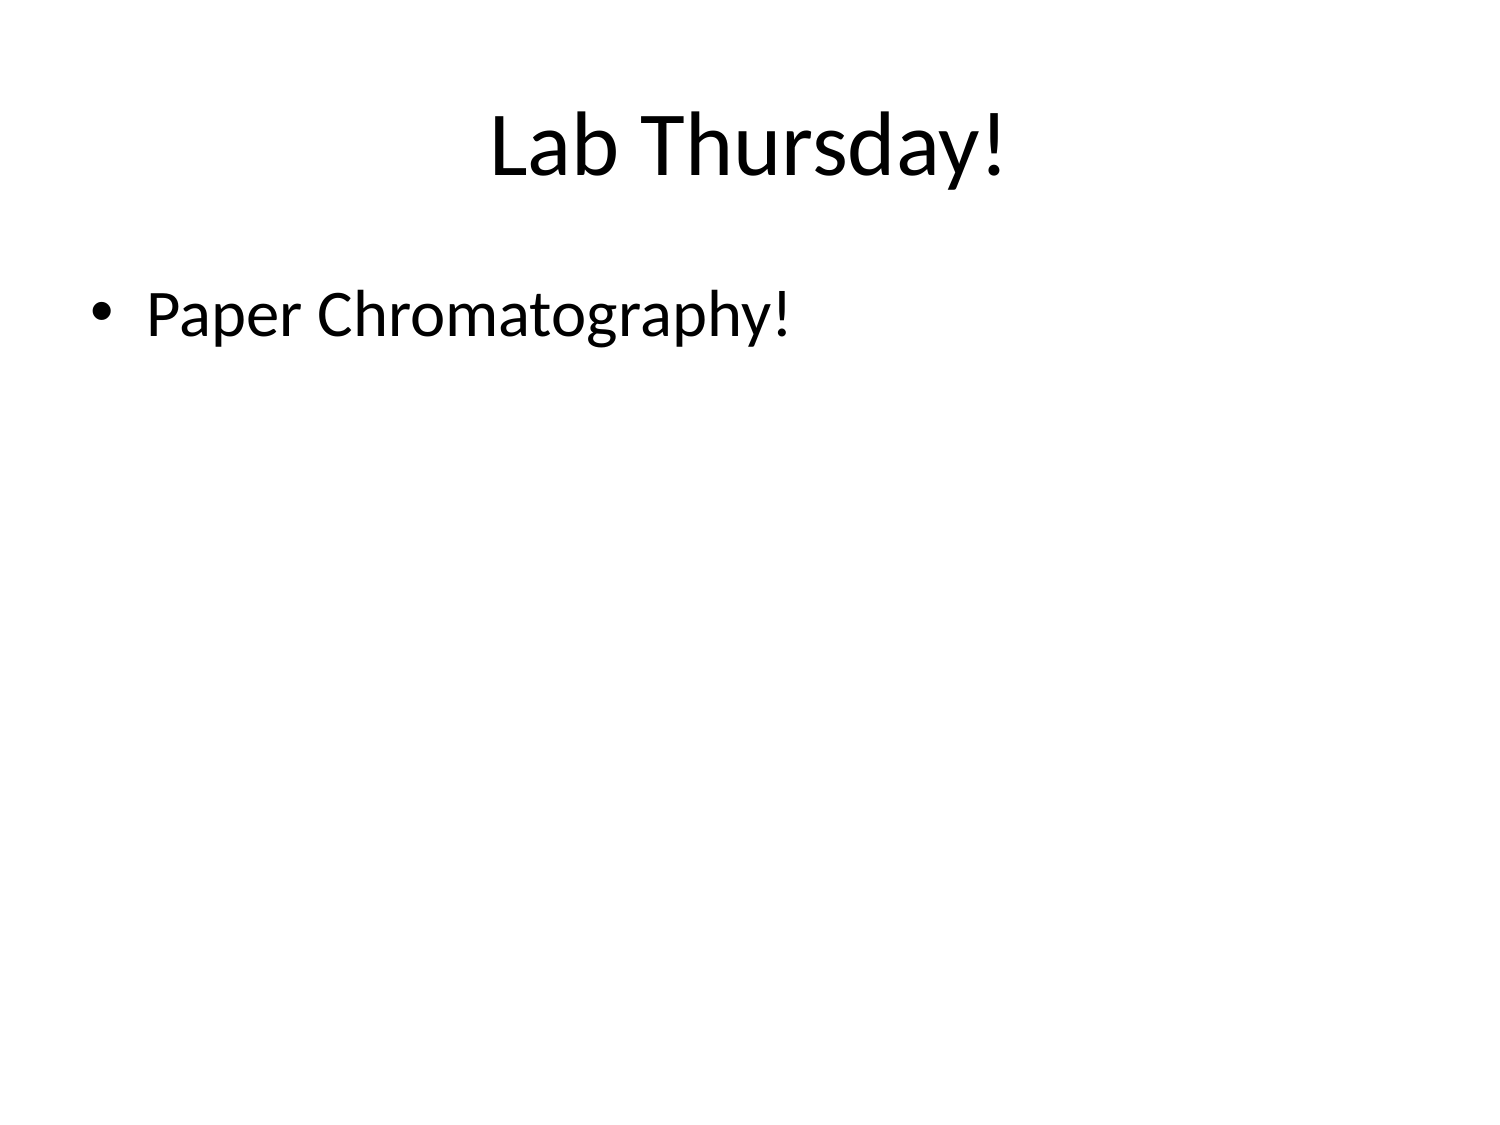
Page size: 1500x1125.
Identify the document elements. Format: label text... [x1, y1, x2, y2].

list Paper Chromatography! [75, 262, 1425, 1005]
title Lab Thursday! [75, 45, 1425, 233]
